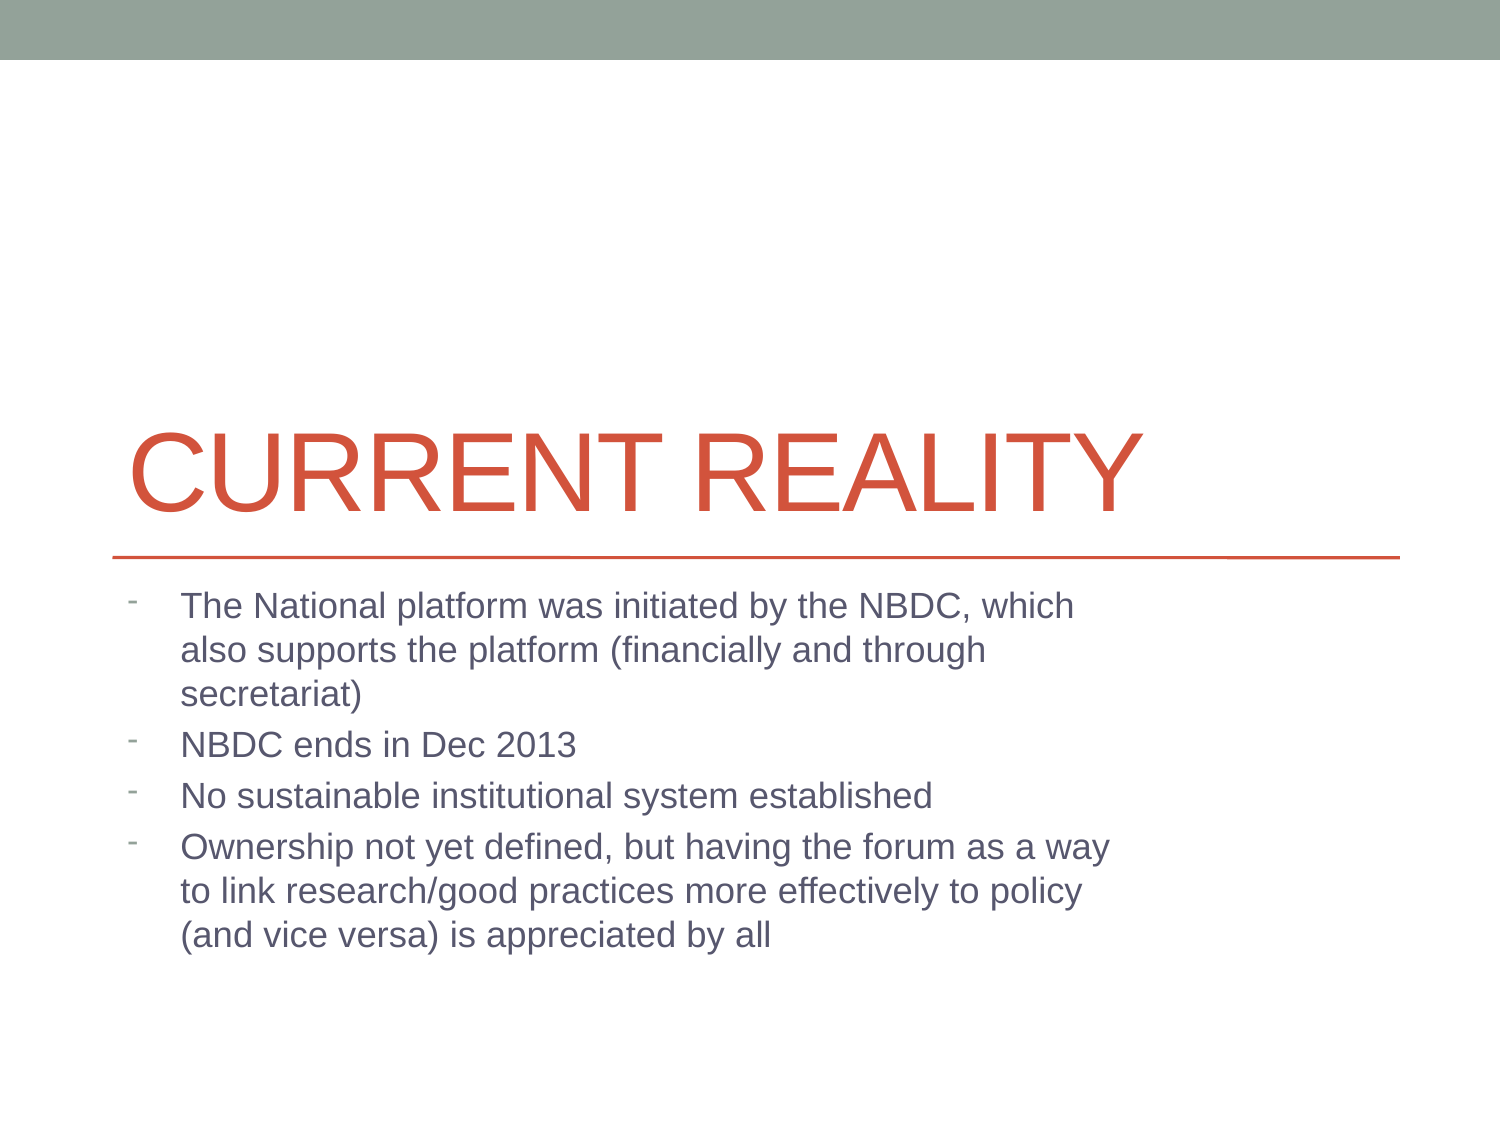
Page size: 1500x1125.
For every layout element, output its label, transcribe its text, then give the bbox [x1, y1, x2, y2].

title Current reality [112, 224, 1400, 542]
subtitle The National platform was initiated by the NBDC, which also supports the platform (financially and through secretariat) NBDC ends in Dec 2013 No sustainable institutional system established Ownership not yet defined, but having the forum as a way to link research/good practices more effectively to policy (and vice versa) is appreciated by all [112, 575, 1163, 963]
